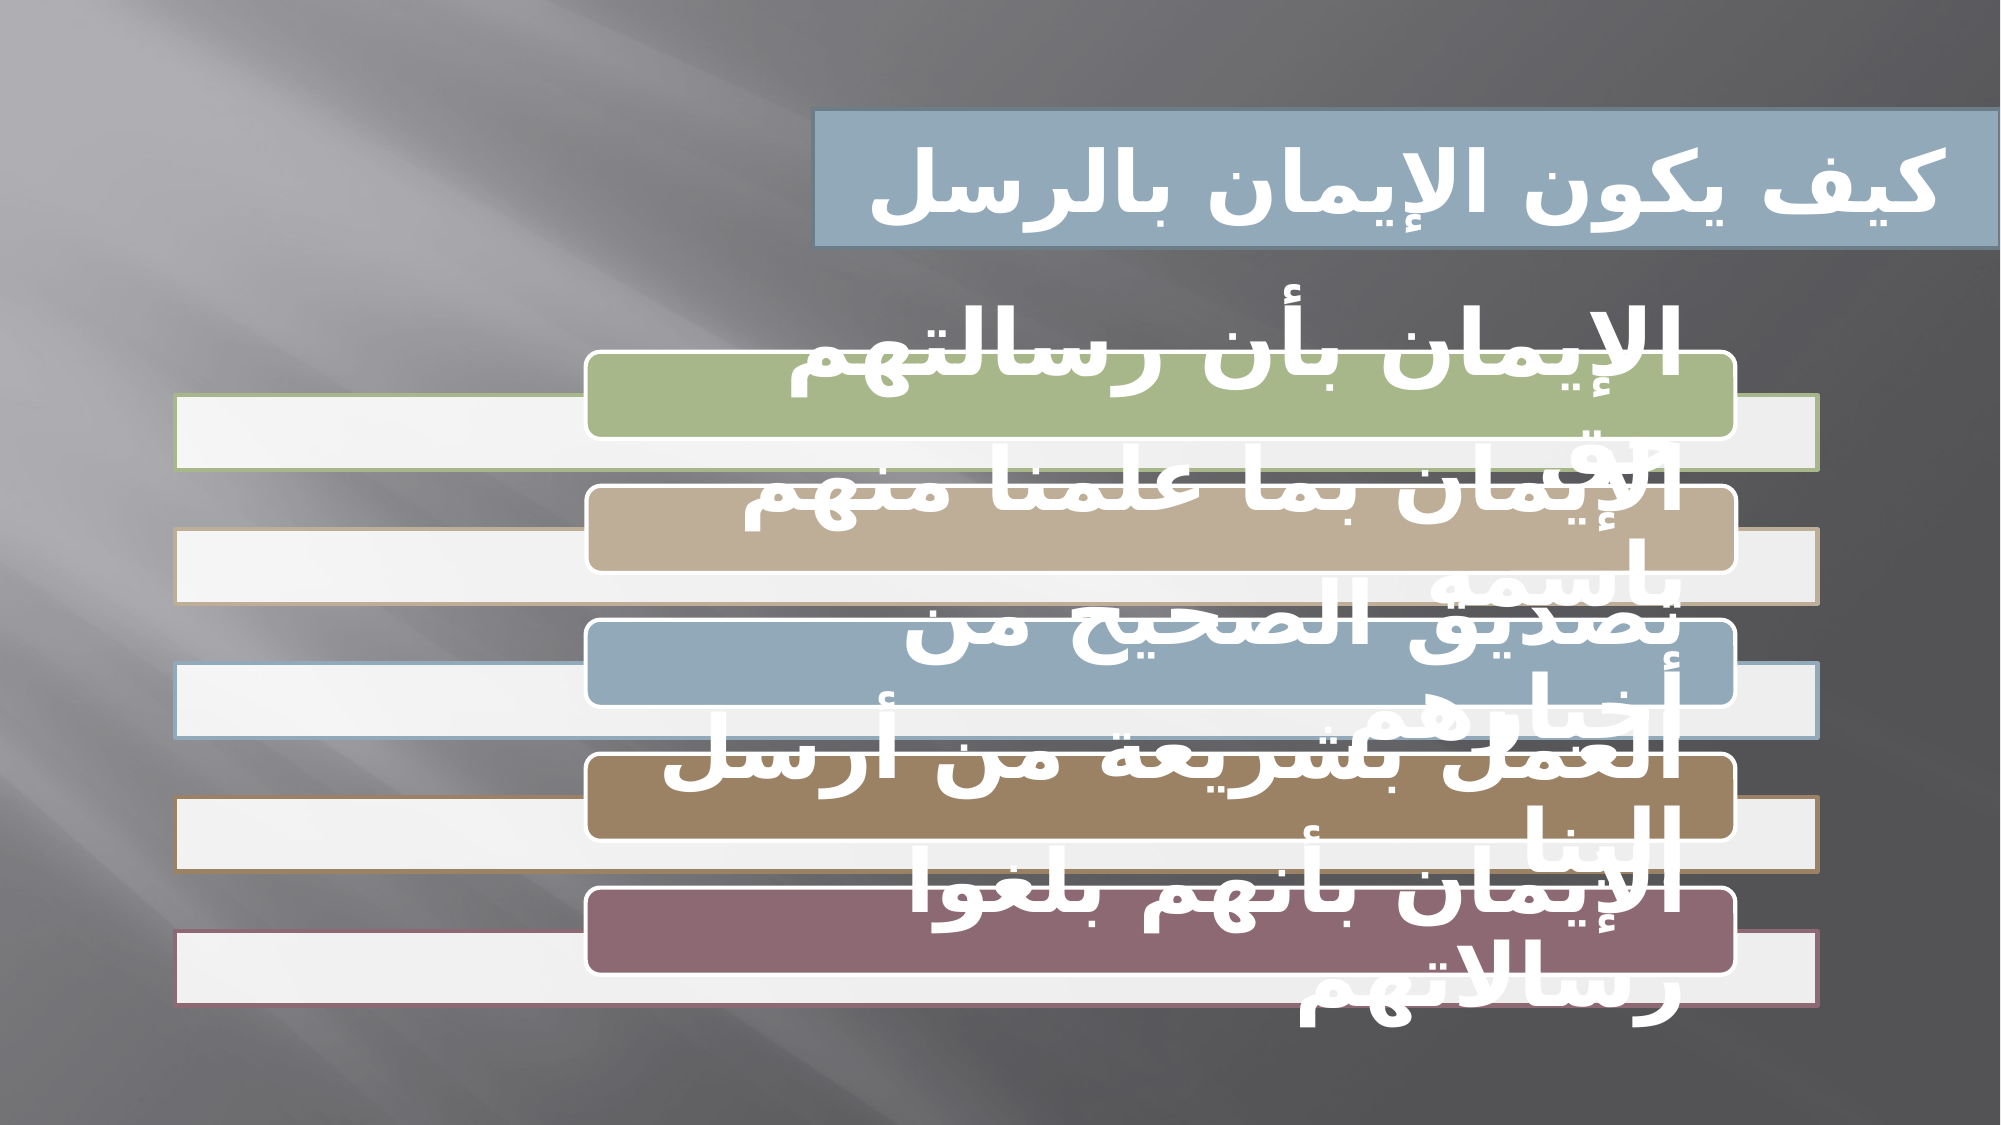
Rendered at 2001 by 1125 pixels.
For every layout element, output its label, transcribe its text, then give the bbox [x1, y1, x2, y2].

title كيف يكون الإيمان بالرسل [811, 107, 2000, 250]
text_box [174, 344, 1818, 1013]
